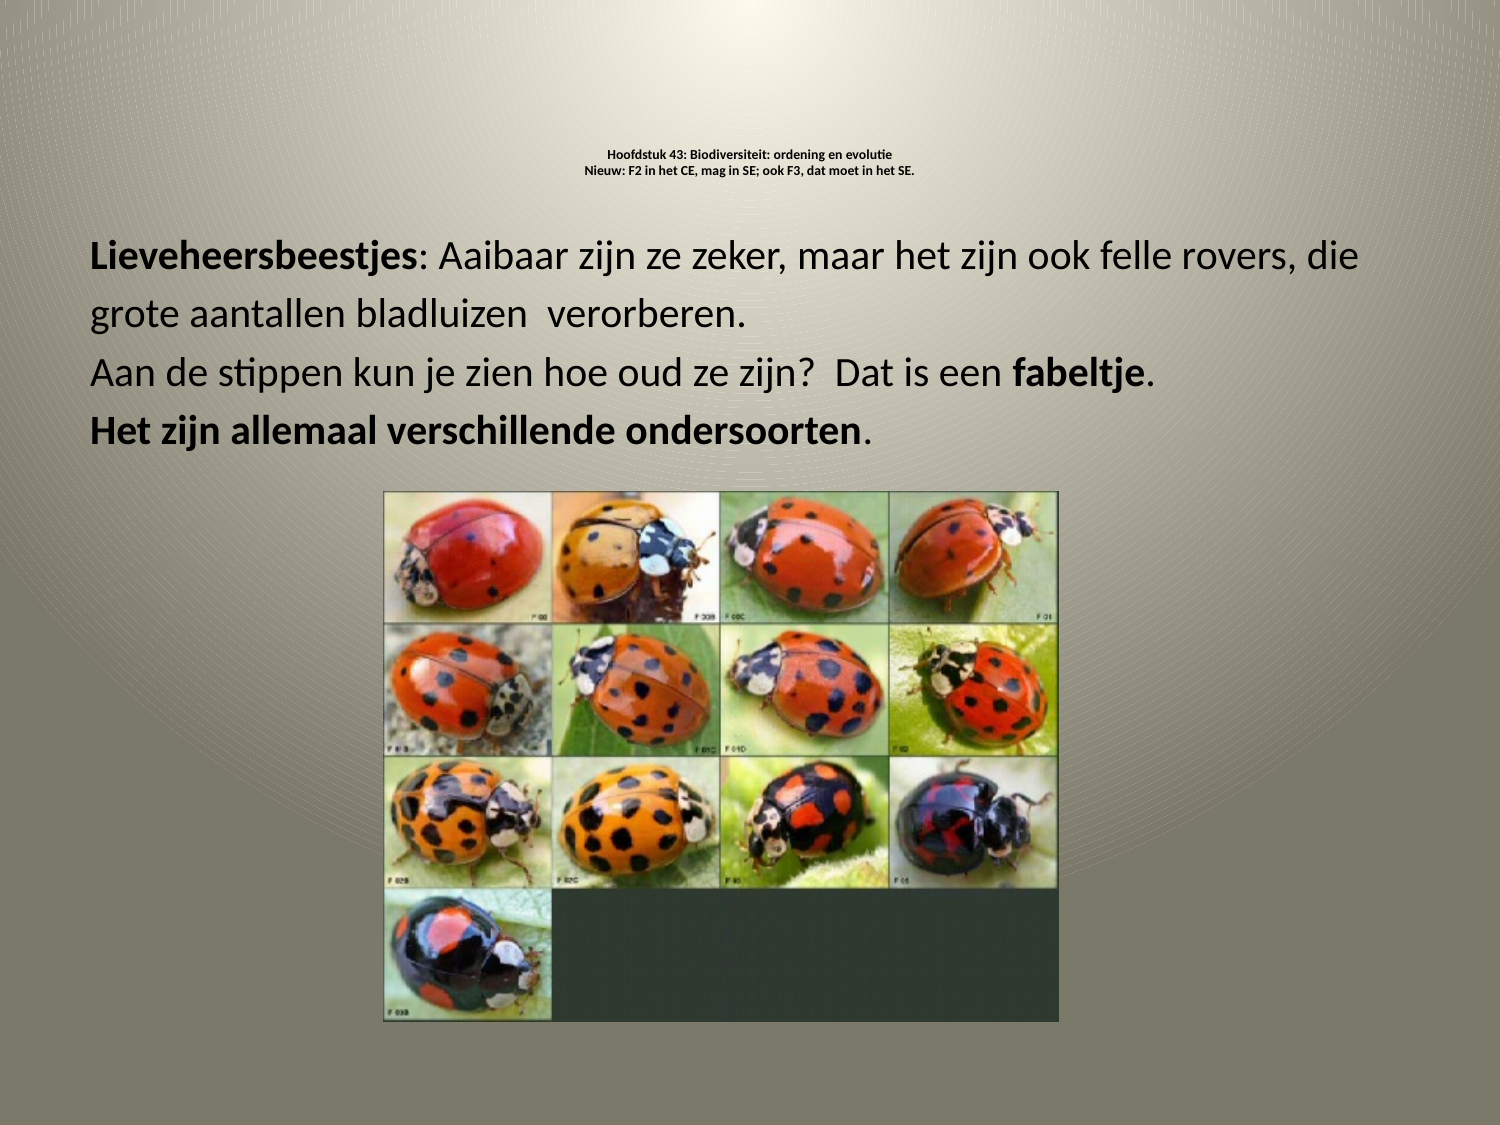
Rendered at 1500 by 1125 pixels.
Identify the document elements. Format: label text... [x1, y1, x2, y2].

title Hoofdstuk 43: Biodiversiteit: ordening en evolutie Nieuw: F2 in het CE, mag in SE; ook F3, dat moet in het SE. [75, 137, 1425, 219]
list Lieveheersbeestjes: Aaibaar zijn ze zeker, maar het zijn ook felle rovers, die grote aantallen bladluizen verorberen. Aan de stippen kun je zien hoe oud ze zijn? Dat is een fabeltje. Het zijn allemaal verschillende ondersoorten. [75, 219, 1425, 1083]
picture [383, 491, 1059, 1022]
